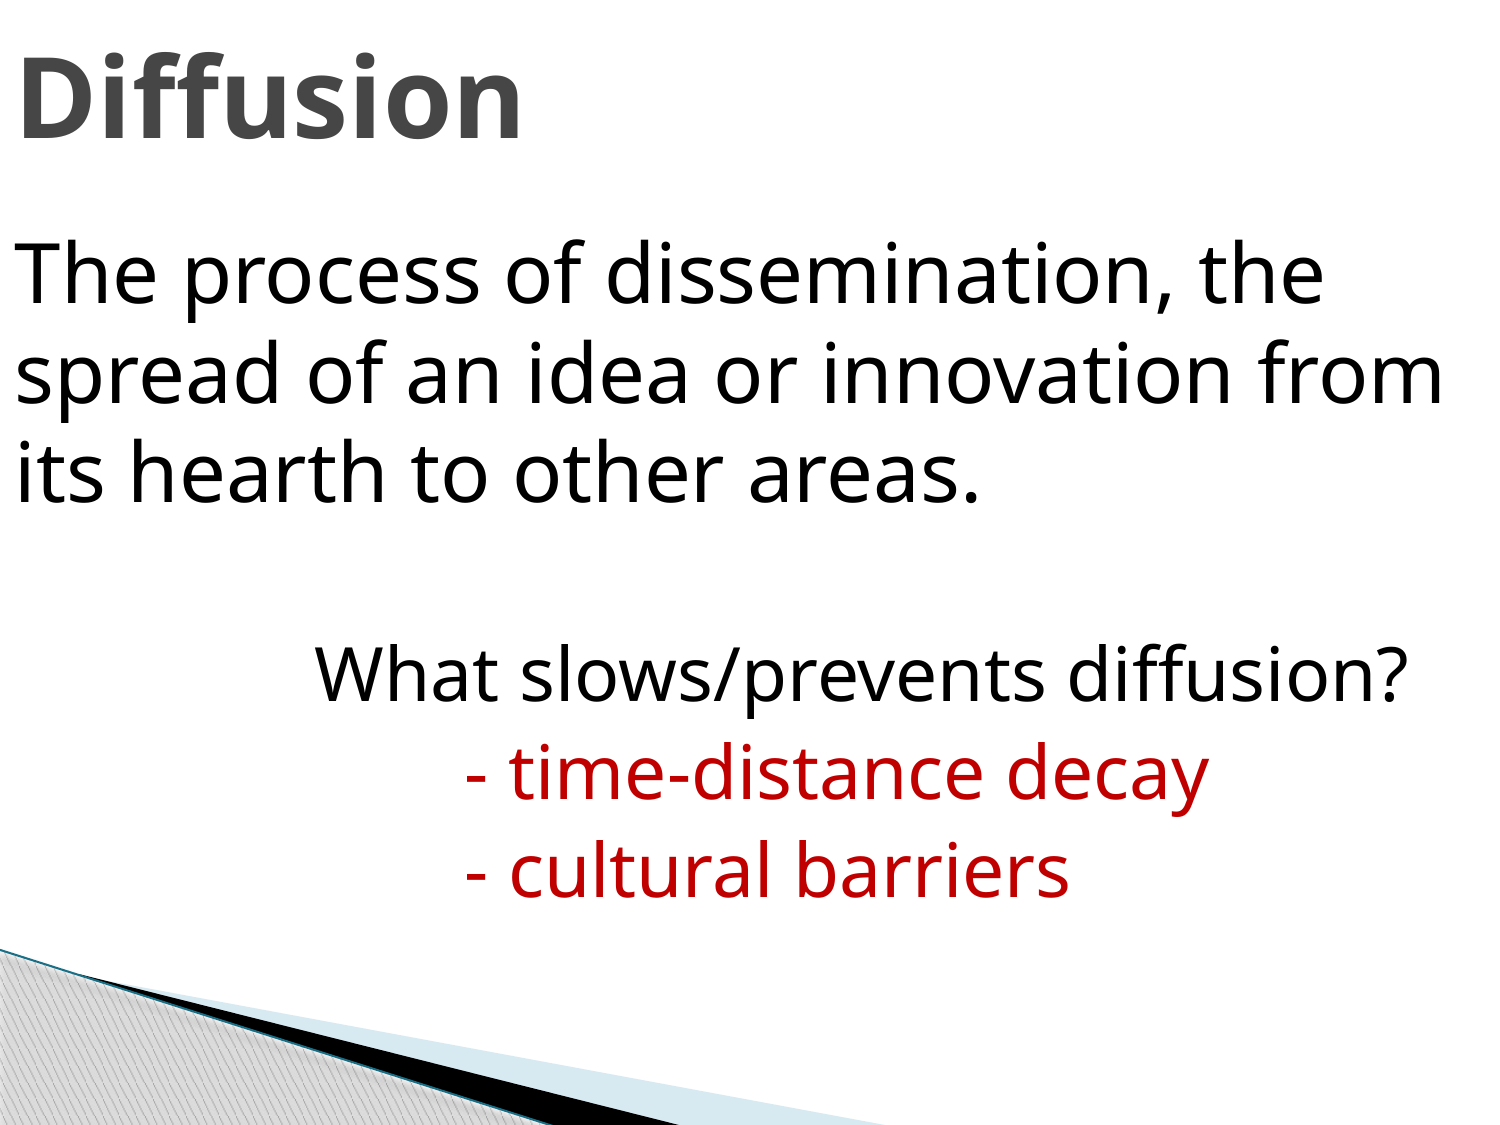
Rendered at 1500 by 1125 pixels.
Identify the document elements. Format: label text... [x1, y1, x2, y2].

list The process of dissemination, the spread of an idea or innovation from its hearth to other areas. What slows/prevents diffusion? - time-distance decay - cultural barriers [0, 212, 1500, 988]
title Diffusion [0, 0, 1350, 188]
